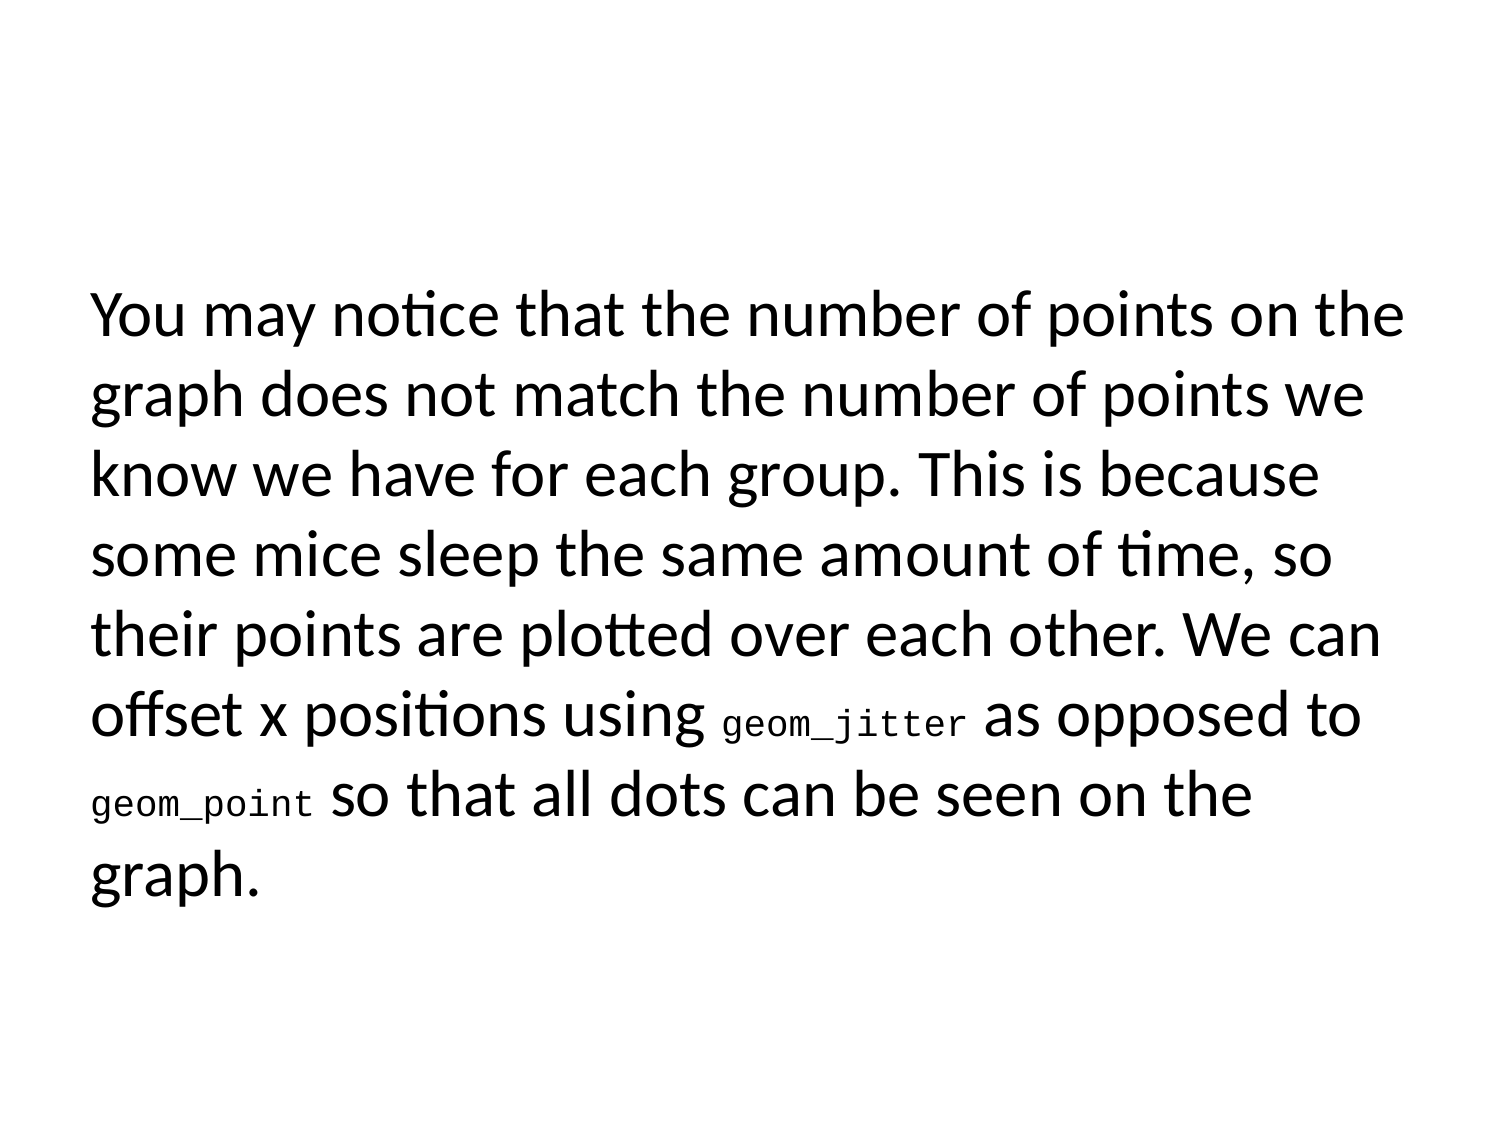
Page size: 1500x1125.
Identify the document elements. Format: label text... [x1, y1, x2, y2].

list You may notice that the number of points on the graph does not match the number of points we know we have for each group. This is because some mice sleep the same amount of time, so their points are plotted over each other. We can offset x positions using geom_jitter as opposed to geom_point so that all dots can be seen on the graph. [75, 262, 1425, 1005]
